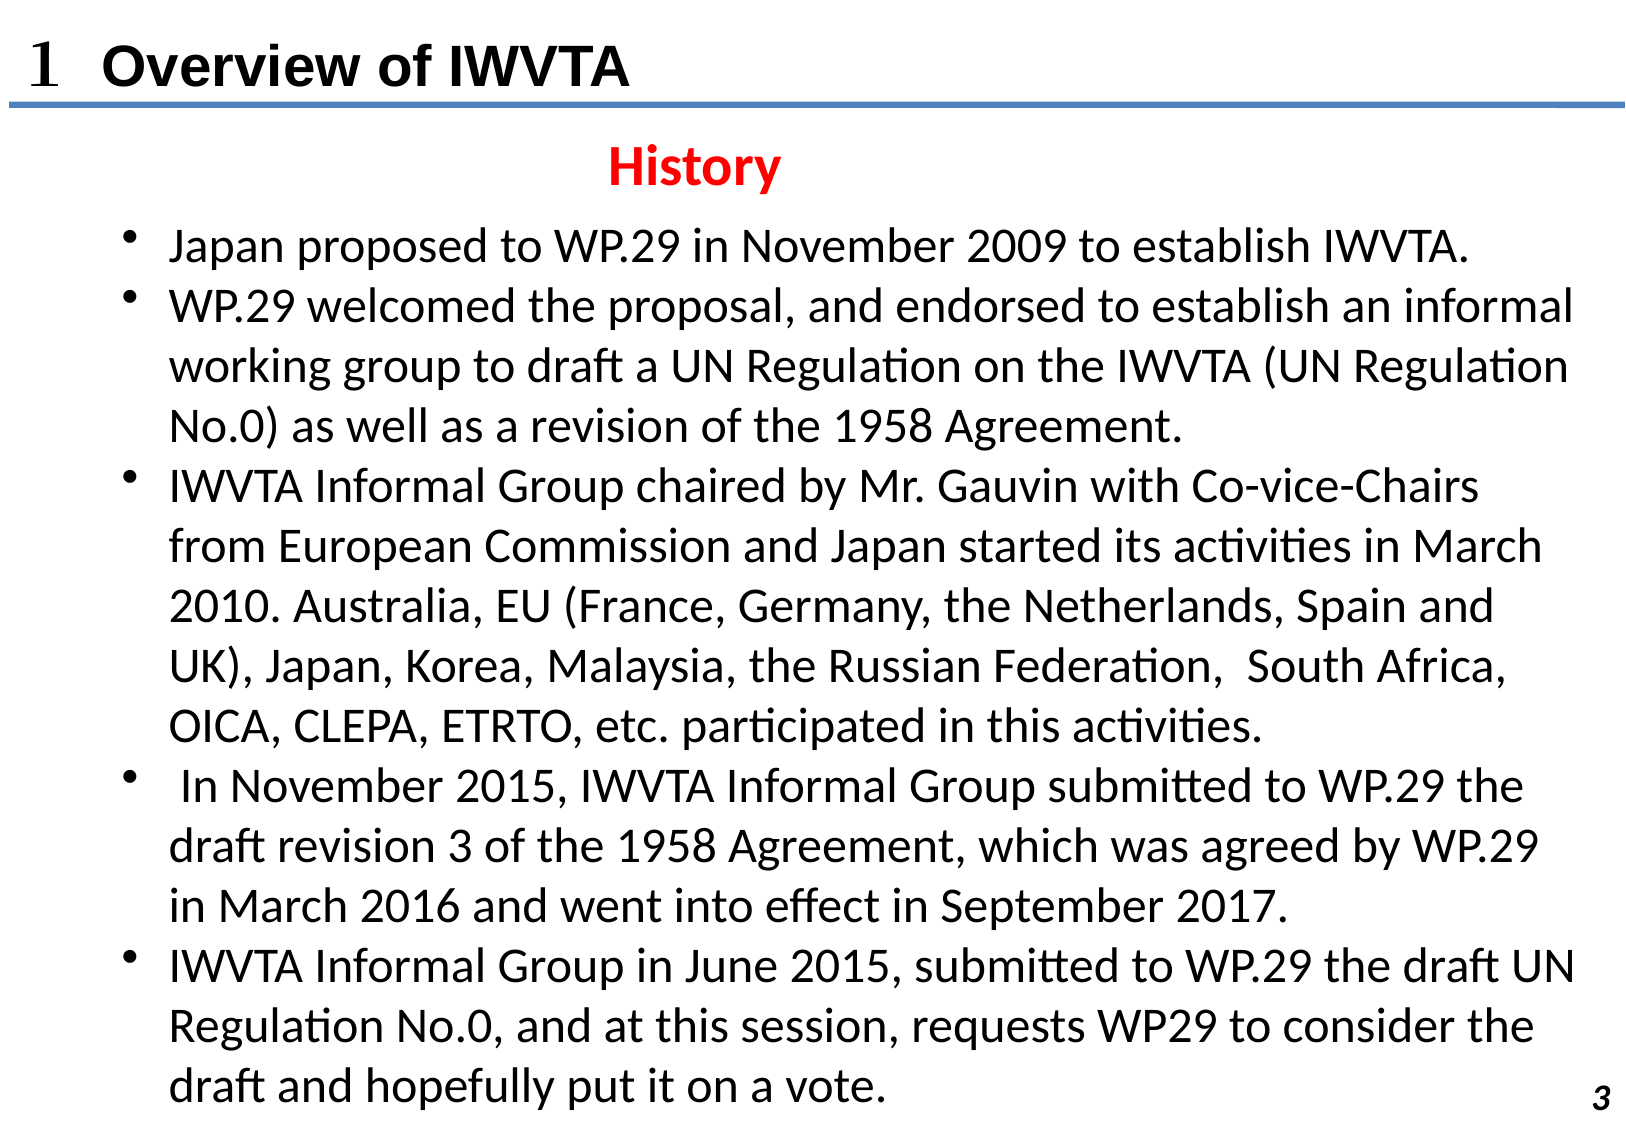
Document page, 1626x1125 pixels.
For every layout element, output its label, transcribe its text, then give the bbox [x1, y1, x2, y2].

text_box １ Overview of IWVTA [0, 20, 719, 106]
text_box Japan proposed to WP.29 in November 2009 to establish IWVTA. WP.29 welcomed the proposal, and endorsed to establish an informal working group to draft a UN Regulation on the IWVTA (UN Regulation No.0) as well as a revision of the 1958 Agreement. IWVTA Informal Group chaired by Mr. Gauvin with Co-vice-Chairs from European Commission and Japan started its activities in March 2010. Australia, EU (France, Germany, the Netherlands, Spain and UK), Japan, Korea, Malaysia, the Russian Federation, South Africa, OICA, CLEPA, ETRTO, etc. participated in this activities. In November 2015, IWVTA Informal Group submitted to WP.29 the draft revision 3 of the 1958 Agreement, which was agreed by WP.29 in March 2016 and went into effect in September 2017. IWVTA Informal Group in June 2015, submitted to WP.29 the draft UN Regulation No.0, and at this session, requests WP29 to consider the draft and hopefully put it on a vote. [31, 205, 1600, 1121]
text_box History [593, 119, 838, 205]
slide_number 3 [1245, 1065, 1625, 1125]
